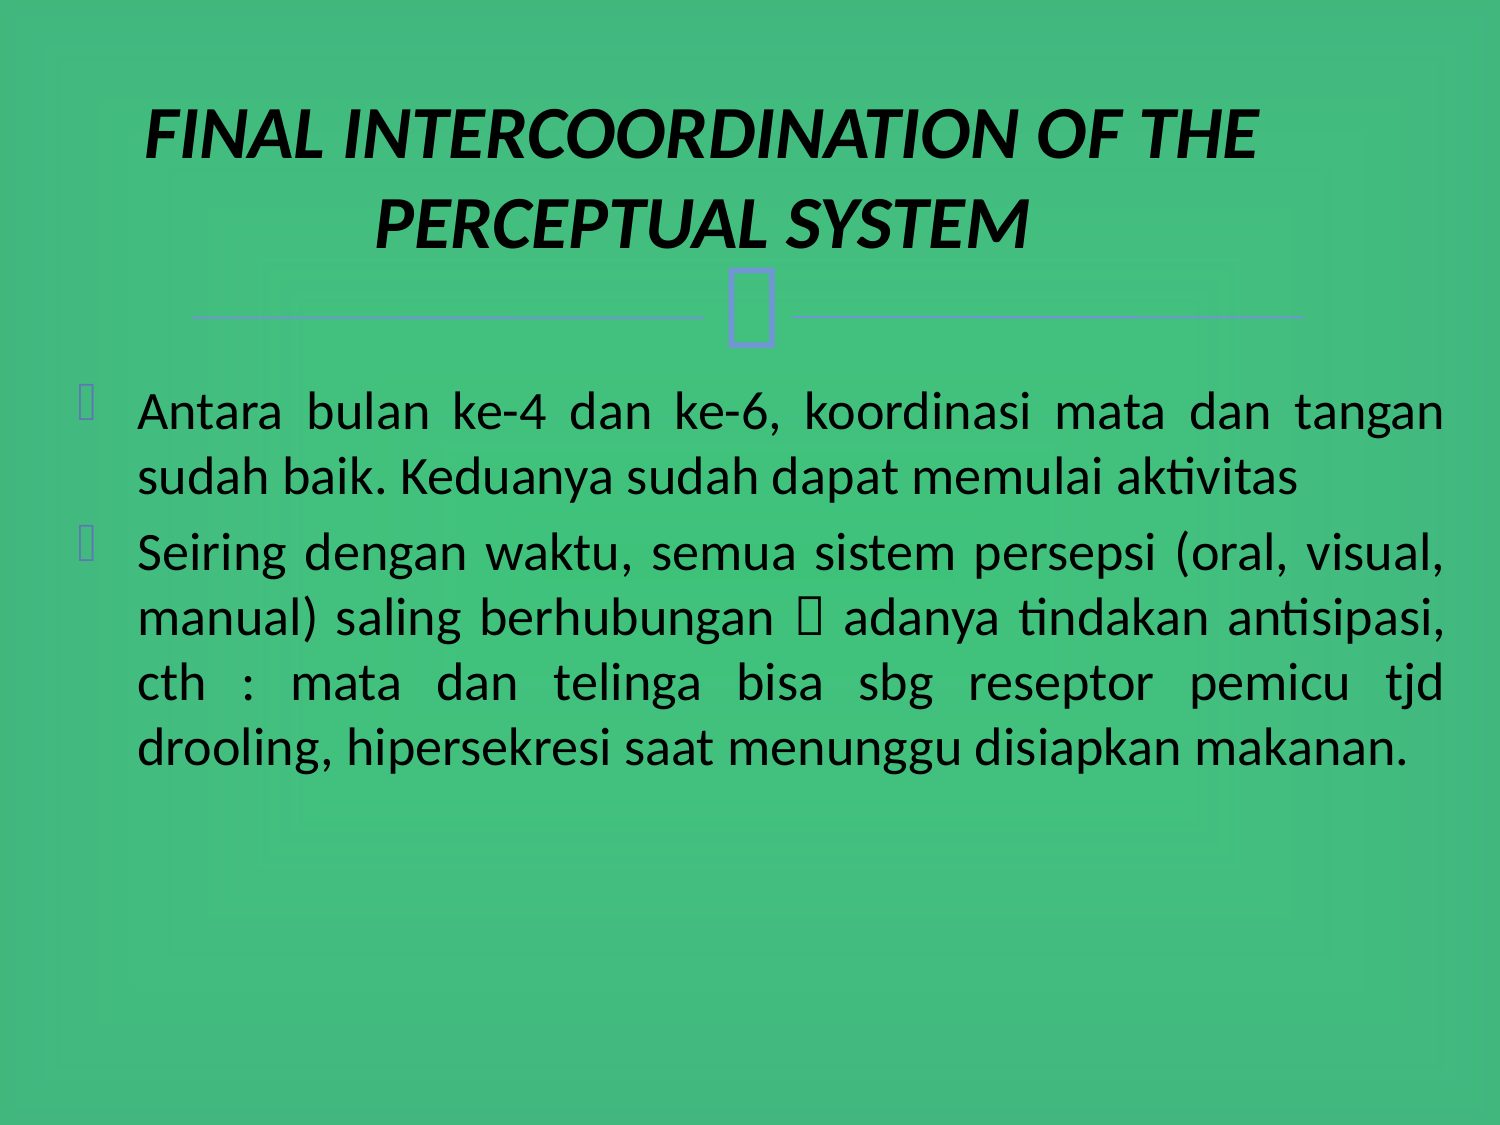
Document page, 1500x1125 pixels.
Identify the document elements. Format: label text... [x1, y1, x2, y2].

list Antara bulan ke-4 dan ke-6, koordinasi mata dan tangan sudah baik. Keduanya sudah dapat memulai aktivitas Seiring dengan waktu, semua sistem persepsi (oral, visual, manual) saling berhubungan  adanya tindakan antisipasi, cth : mata dan telinga bisa sbg reseptor pemicu tjd drooling, hipersekresi saat menunggu disiapkan makanan. [62, 367, 1463, 1125]
title FINAL INTERCOORDINATION OF THE PERCEPTUAL SYSTEM [35, 97, 1372, 250]
